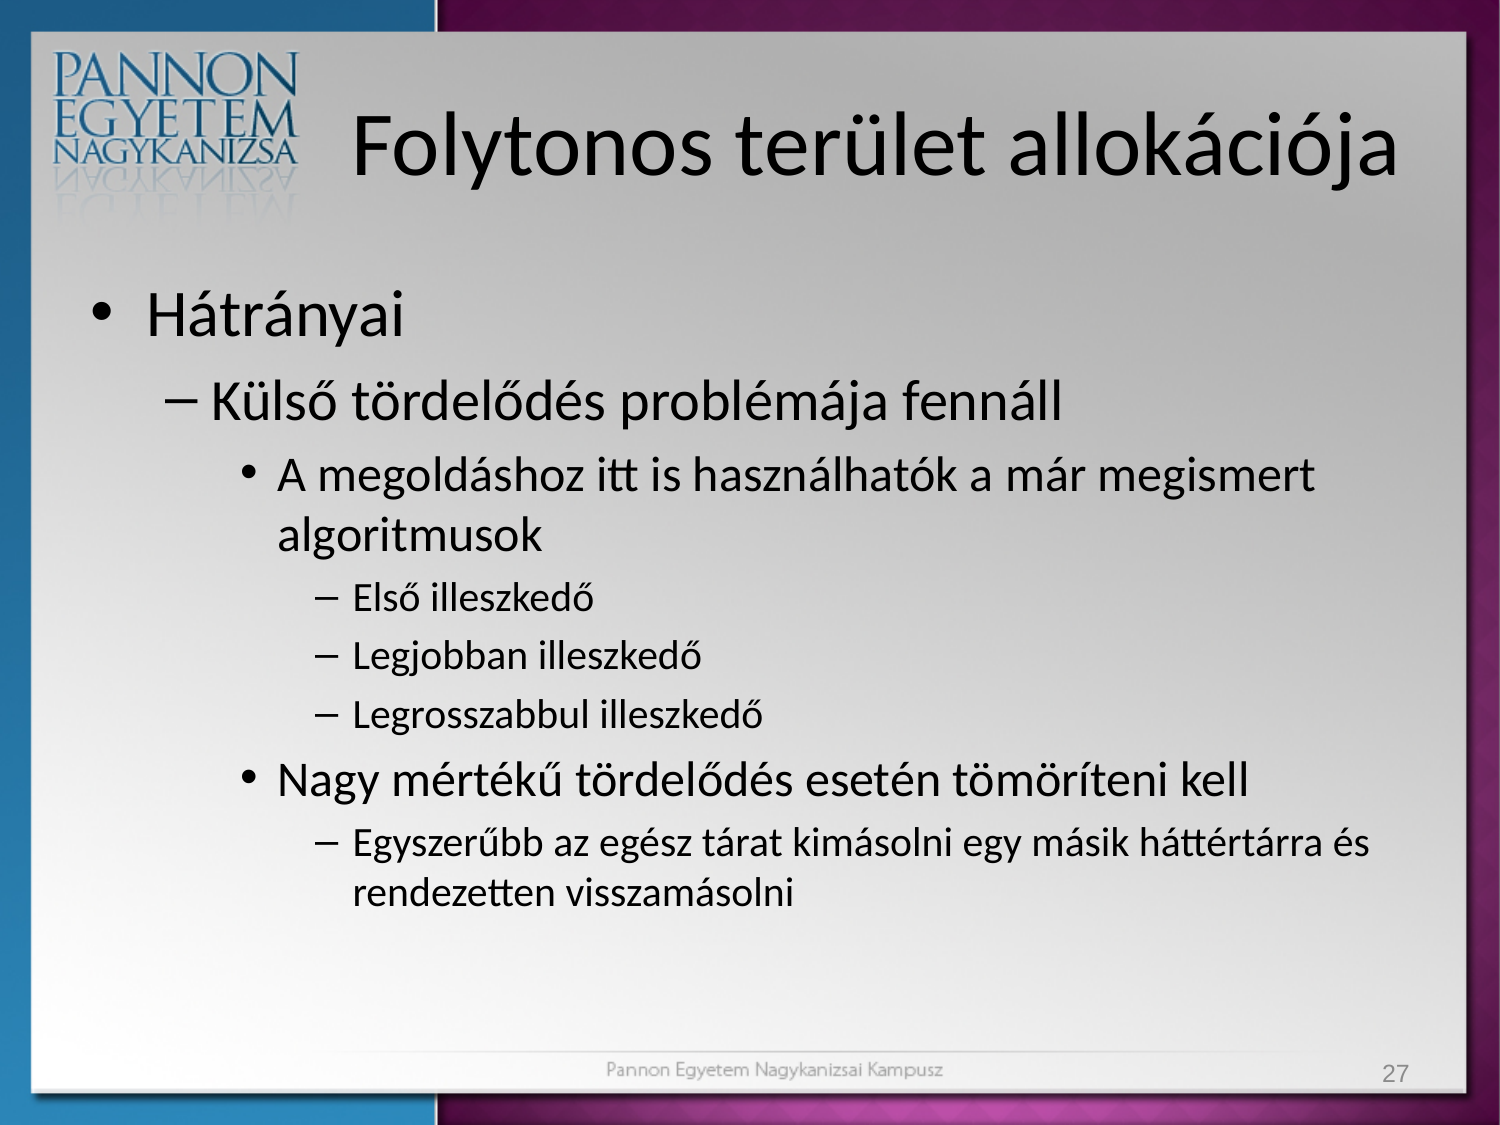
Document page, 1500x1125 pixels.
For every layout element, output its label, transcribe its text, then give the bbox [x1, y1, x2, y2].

slide_number 27 [1074, 1042, 1425, 1103]
picture [0, 0, 1500, 1125]
list Hátrányai Külső tördelődés problémája fennáll A megoldáshoz itt is használhatók a már megismert algoritmusok Első illeszkedő Legjobban illeszkedő Legrosszabbul illeszkedő Nagy mértékű tördelődés esetén tömöríteni kell Egyszerűbb az egész tárat kimásolni egy másik háttértárra és rendezetten visszamásolni [75, 262, 1425, 1038]
title Folytonos terület allokációja [328, 45, 1425, 233]
